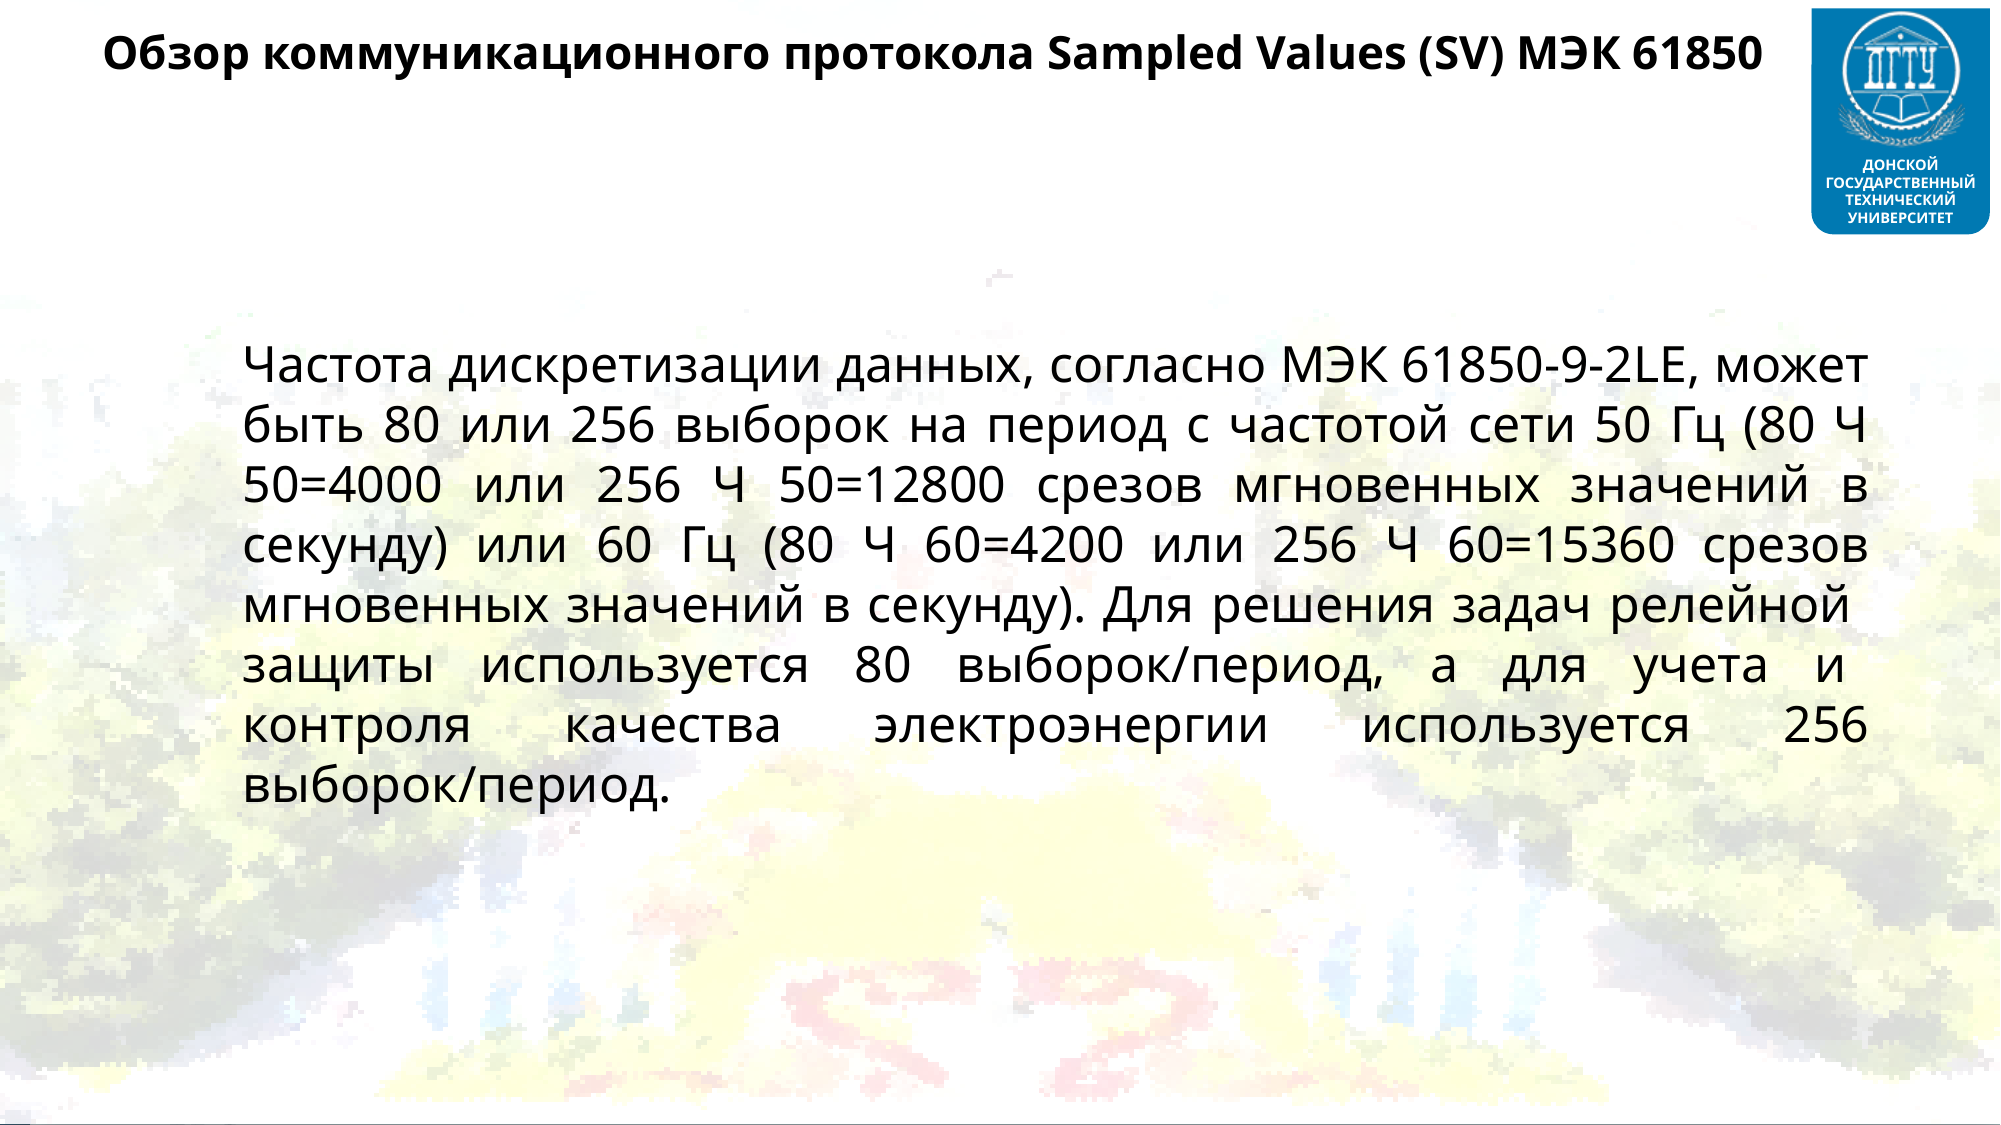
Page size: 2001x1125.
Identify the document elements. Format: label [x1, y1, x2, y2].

picture [0, 0, 2000, 1125]
text_box [1801, 8, 2000, 236]
